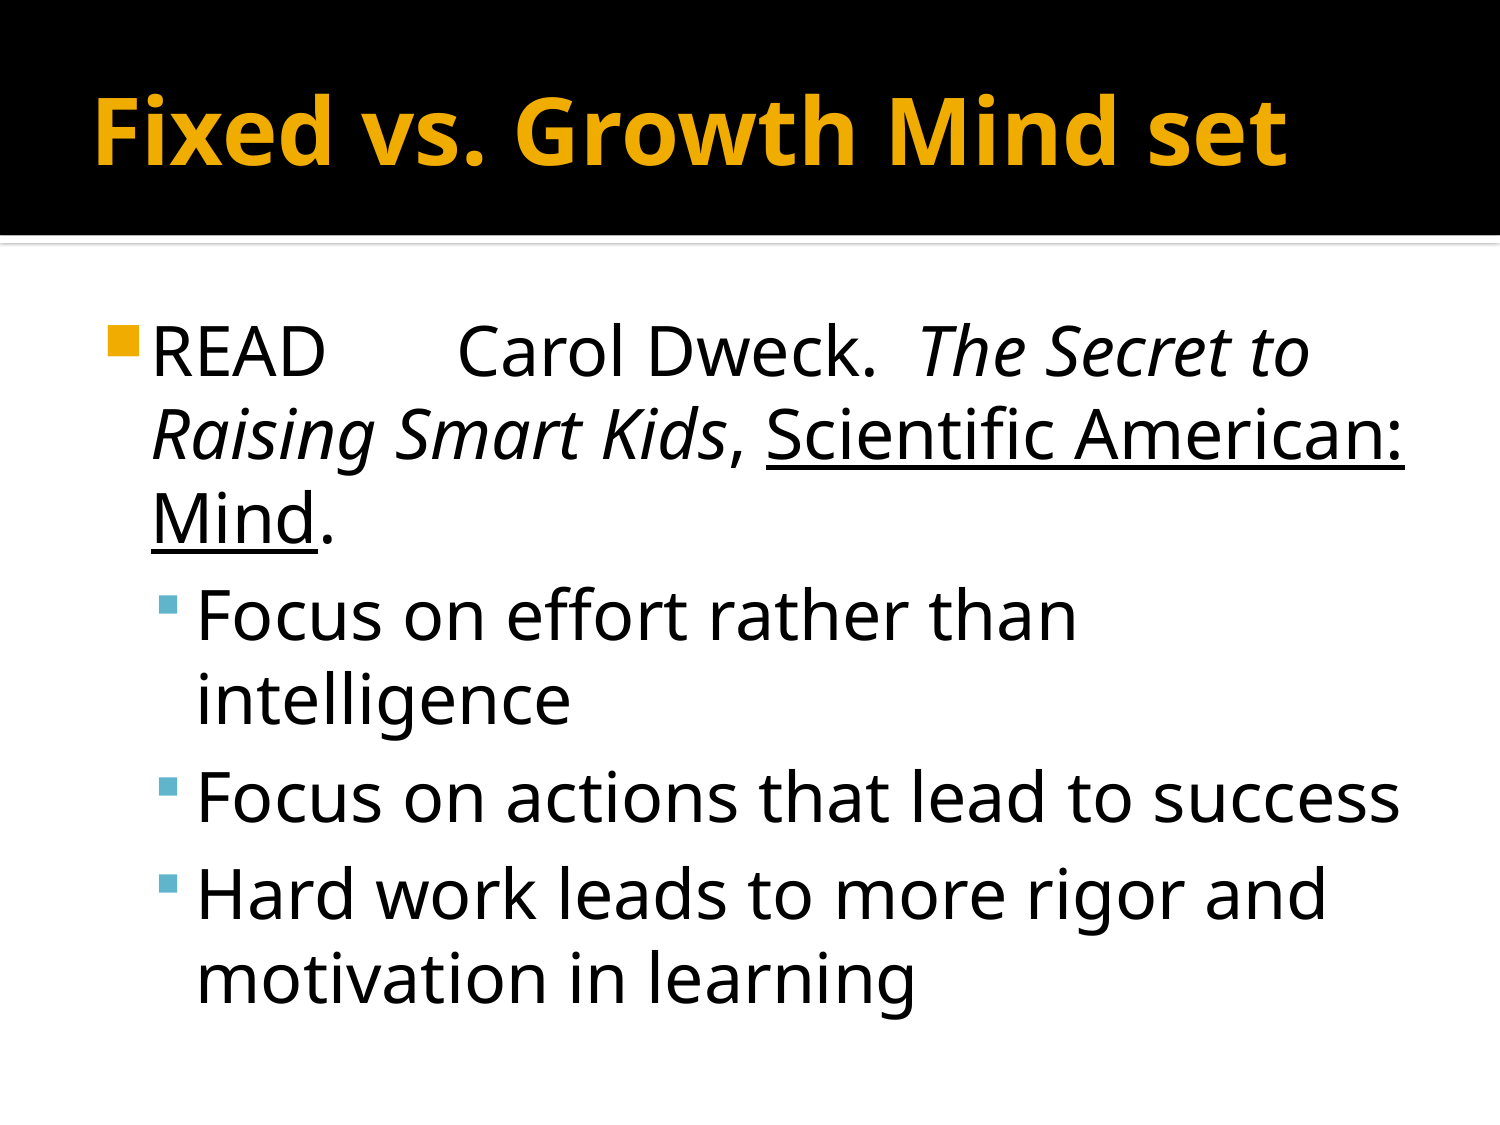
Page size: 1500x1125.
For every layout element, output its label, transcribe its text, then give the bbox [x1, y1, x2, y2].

list READ Carol Dweck. The Secret to Raising Smart Kids, Scientific American: Mind. Focus on effort rather than intelligence Focus on actions that lead to success Hard work leads to more rigor and motivation in learning [75, 291, 1425, 1050]
title Fixed vs. Growth Mind set [75, 25, 1425, 231]
